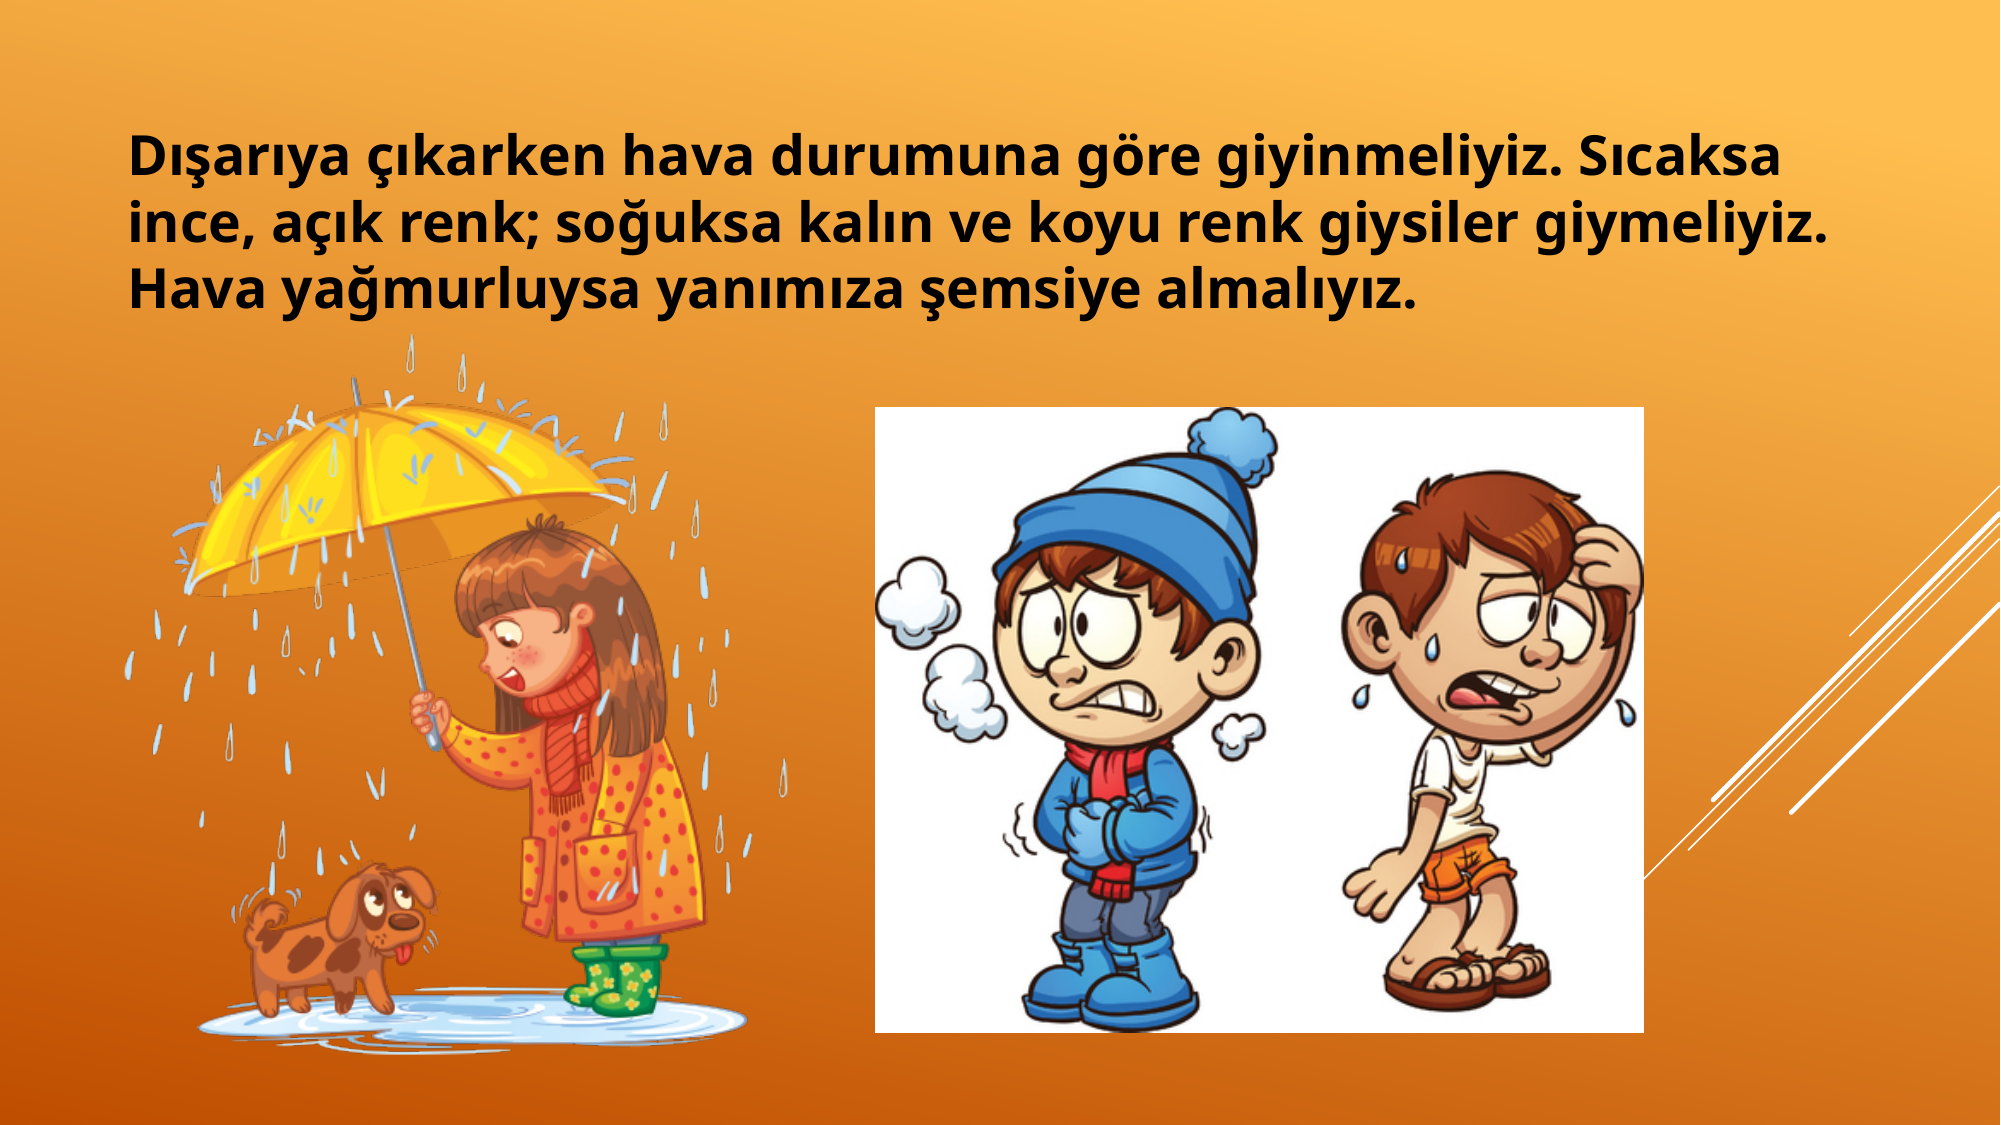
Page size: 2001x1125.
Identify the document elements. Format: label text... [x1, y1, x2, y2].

list Dışarıya çıkarken hava durumuna göre giyinmeliyiz. Sıcaksa ince, açık renk; soğuksa kalın ve koyu renk giysiler giymeliyiz. Hava yağmurluysa yanımıza şemsiye almalıyız. [112, 112, 1925, 328]
picture [66, 327, 844, 1061]
picture [875, 406, 1644, 1034]
